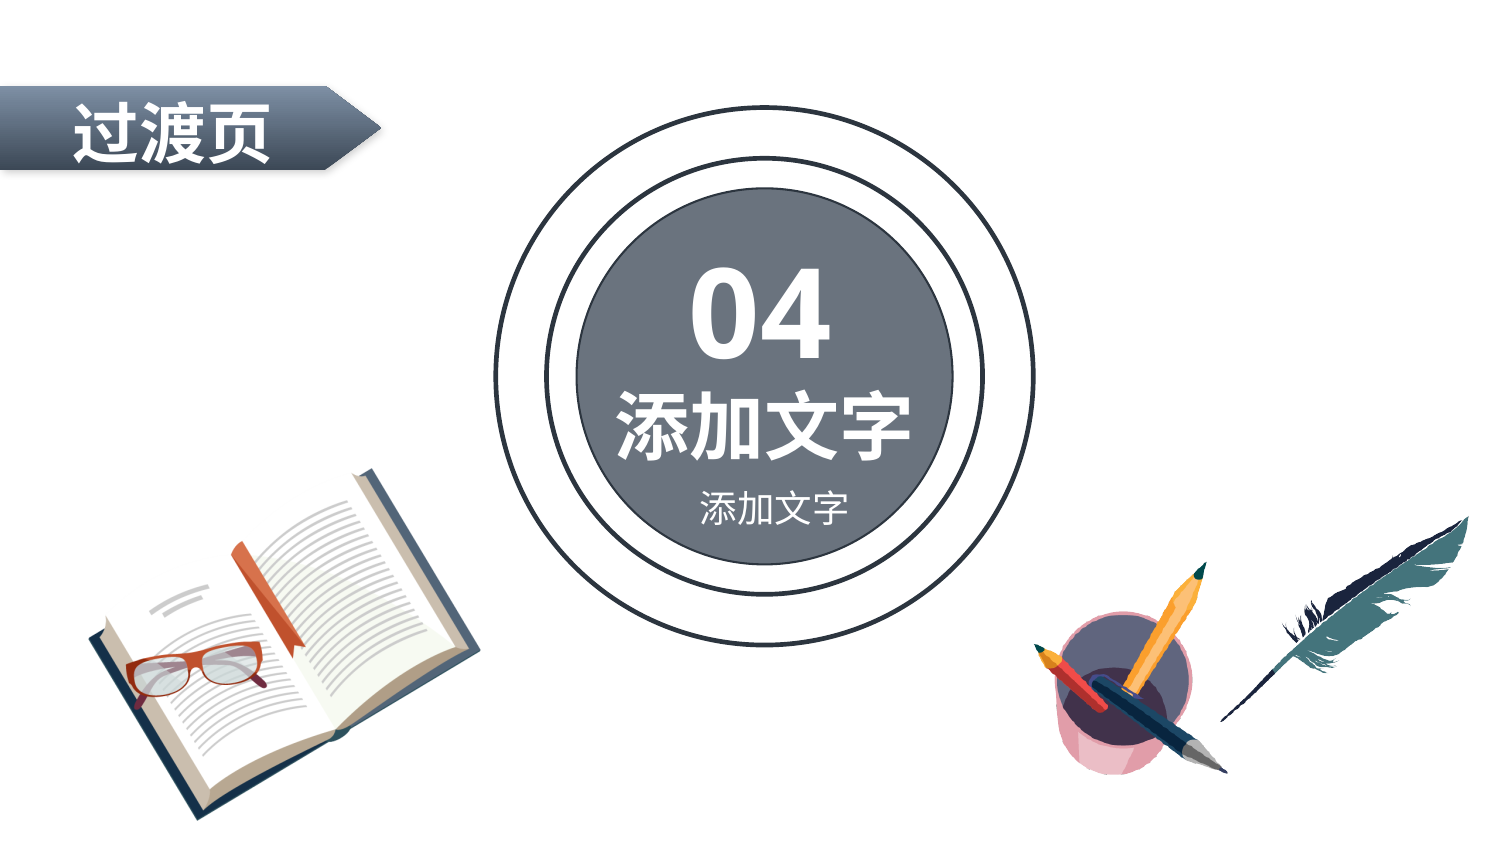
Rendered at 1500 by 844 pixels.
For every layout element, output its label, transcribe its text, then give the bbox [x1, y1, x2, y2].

picture [1033, 515, 1469, 775]
picture [88, 468, 481, 821]
text_box [494, 106, 1035, 647]
text_box 过渡页 [0, 85, 382, 171]
text_box 添加文字 [599, 371, 930, 477]
text_box 04 [673, 226, 847, 371]
text_box 添加文字 [684, 477, 865, 538]
